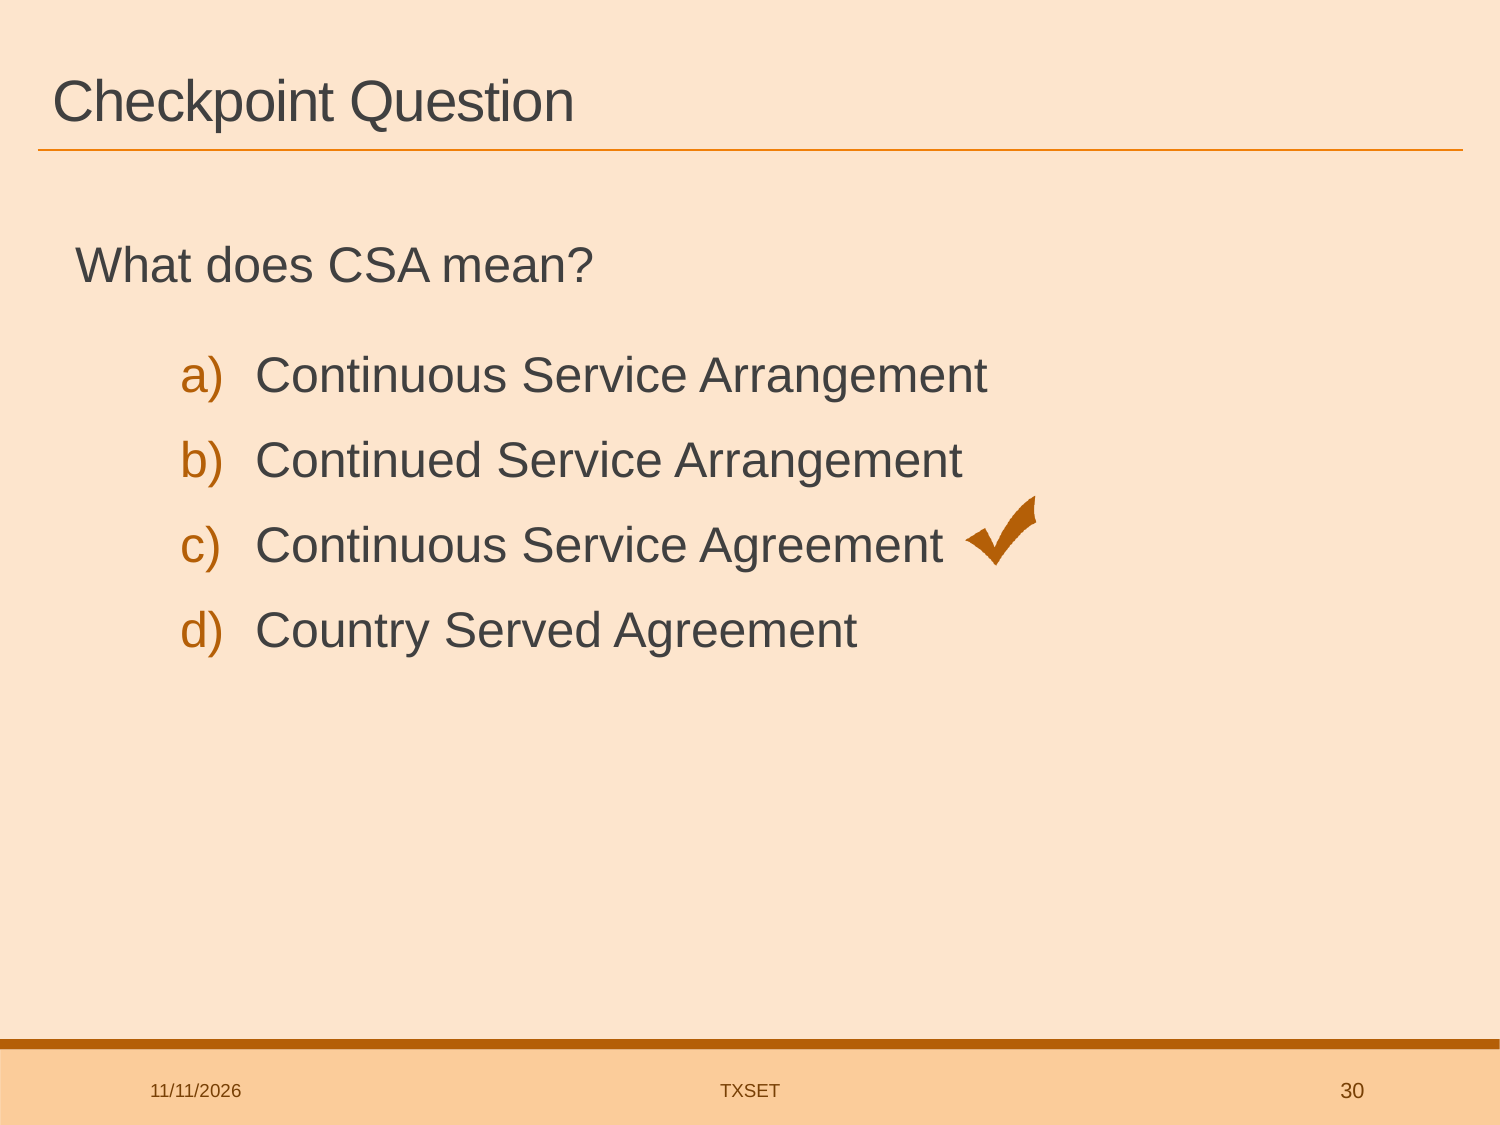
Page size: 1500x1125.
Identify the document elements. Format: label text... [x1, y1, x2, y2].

slide_number 30 [1218, 1059, 1380, 1120]
footer TxSET [453, 1059, 1047, 1120]
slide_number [135, 1059, 440, 1120]
title Checkpoint Question [37, 37, 1275, 141]
picture [963, 493, 1038, 567]
text_box What does CSA mean? Continuous Service Arrangement Continued Service Arrangement Continuous Service Agreement Country Served Agreement [74, 224, 1460, 1002]
